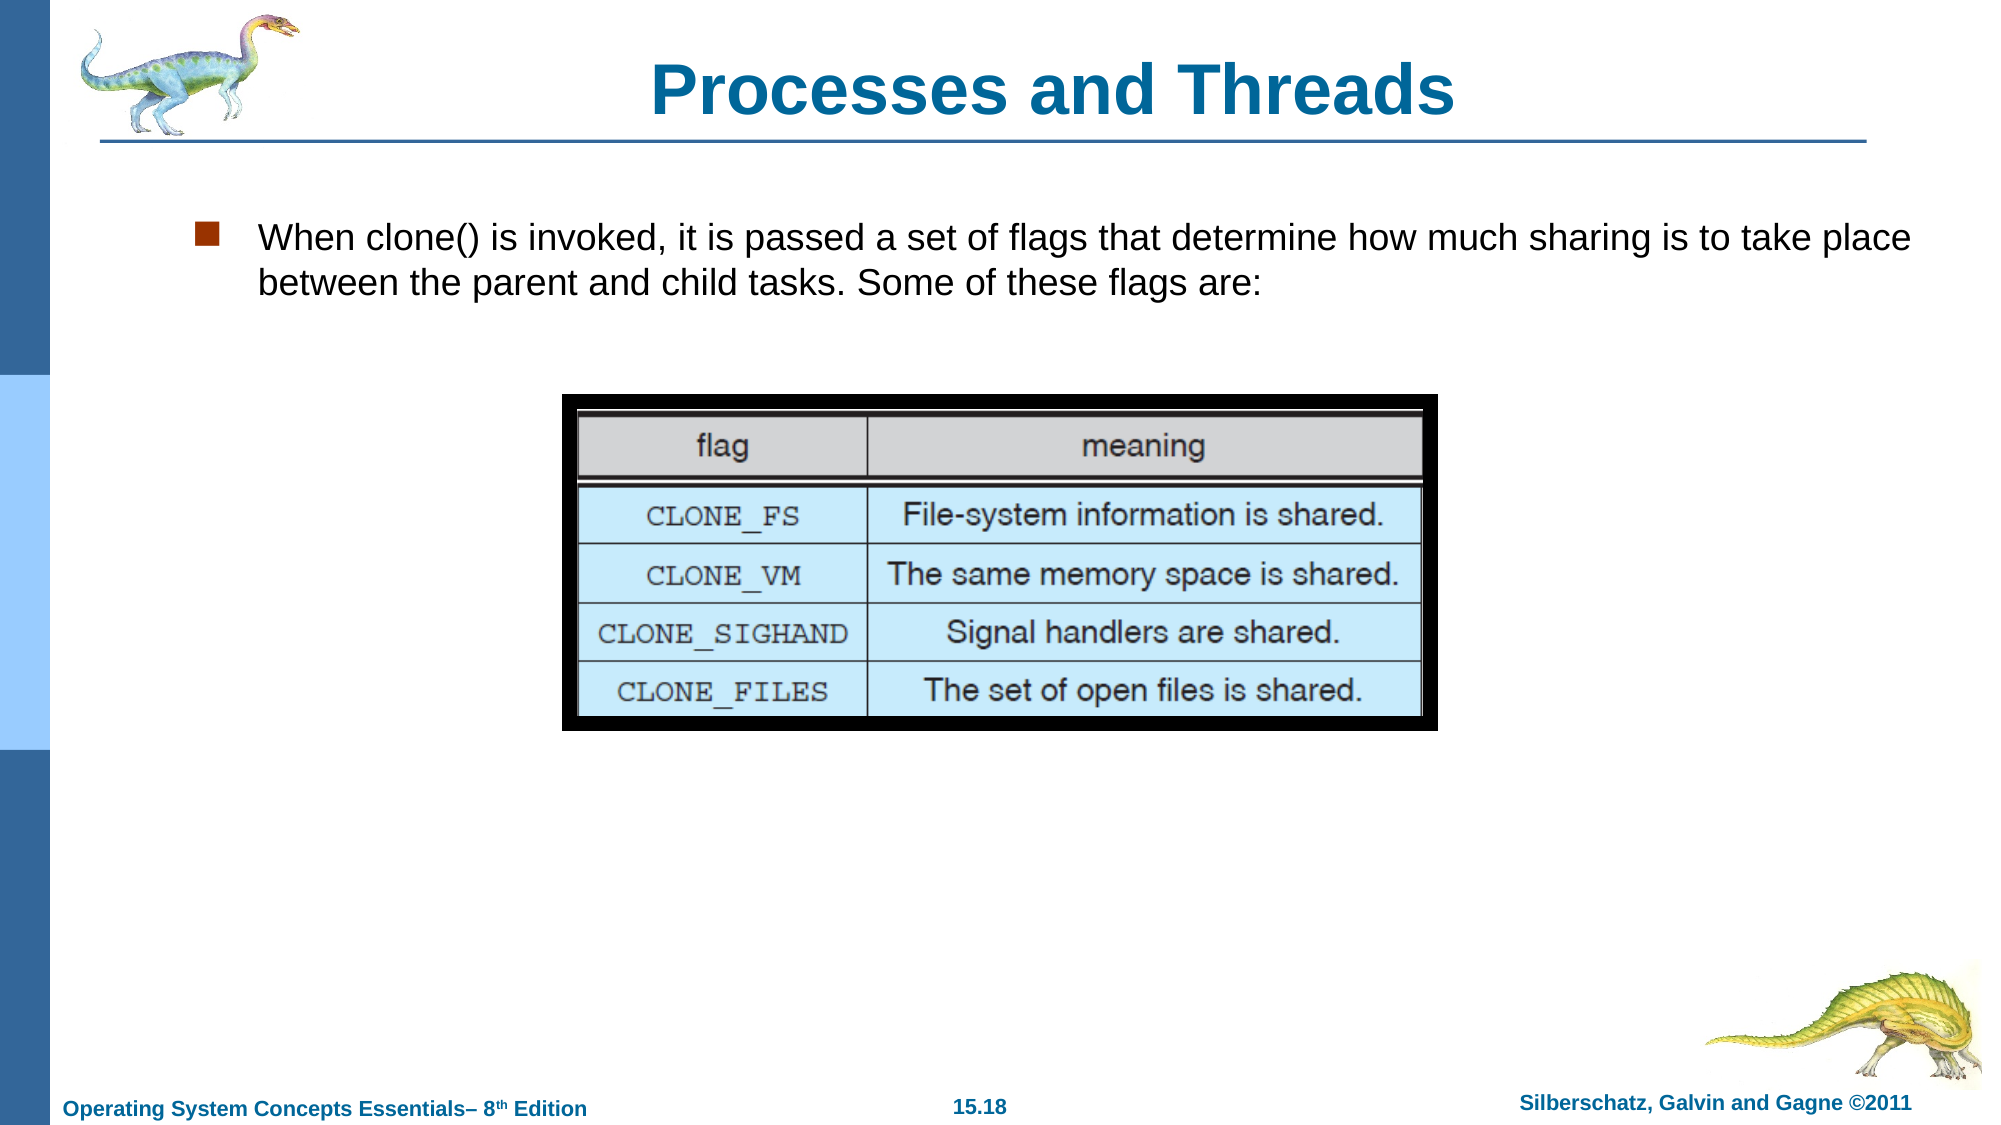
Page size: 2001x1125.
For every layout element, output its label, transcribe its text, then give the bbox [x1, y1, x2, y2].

picture [1700, 959, 1982, 1090]
picture [62, 0, 324, 149]
title Processes and Threads [348, 45, 1760, 141]
list When clone() is invoked, it is passed a set of flags that determine how much sharing is to take place between the parent and child tasks. Some of these flags are: [176, 202, 1977, 946]
picture [576, 408, 1424, 717]
